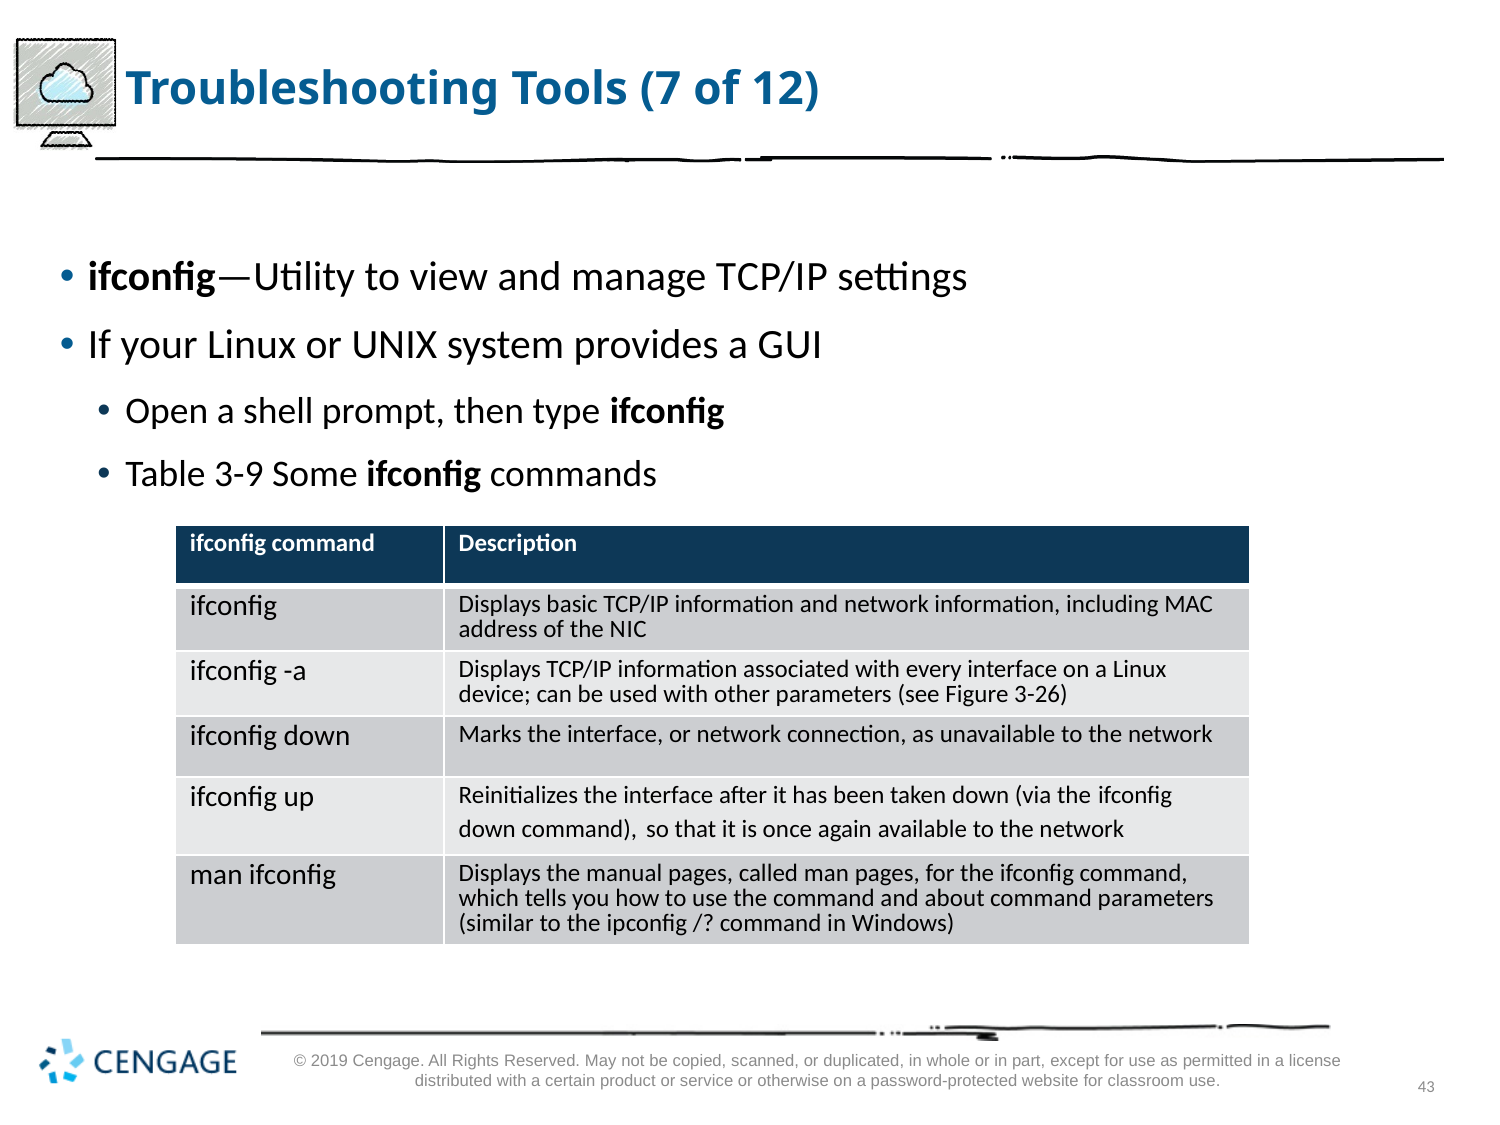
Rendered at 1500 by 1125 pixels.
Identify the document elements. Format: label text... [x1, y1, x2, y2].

table_cell Displays basic TCP/IP information and network information, including MAC address of the N I C [445, 589, 1249, 650]
picture [13, 36, 117, 151]
table_cell Marks the interface, or network connection, as unavailable to the network [445, 717, 1249, 776]
picture [19, 1025, 249, 1096]
table_header ifconfig command [176, 526, 443, 583]
title Troubleshooting Tools (7 of 12) [125, 66, 1442, 116]
table_cell Displays the manual pages, called man pages, for the ifconfig command, which tells you how to use the command and about command parameters (similar to the ipconfig /? command in Windows) [445, 856, 1249, 944]
table_cell ifconfig -a [176, 652, 443, 715]
table_cell Reinitializes the interface after it has been taken down (via the ifconfig down command), so that it is once again available to the network [445, 778, 1249, 854]
table_cell ifconfig [176, 589, 443, 650]
table_cell Displays TCP/IP information associated with every interface on a Linux device; can be used with other parameters (see Figure 3-26) [445, 652, 1249, 715]
table_header Description [445, 526, 1249, 583]
table_cell ifconfig up [176, 778, 443, 854]
table_cell ifconfig down [176, 717, 443, 776]
picture [261, 1024, 1331, 1041]
table_cell man ifconfig [176, 856, 443, 944]
list ifconfig—Utility to view and manage T C P/I P settings If your Linux or UNIX system provides a G U I Open a shell prompt, then type ifconfig Table 3-9 Some ifconfig commands [59, 252, 1441, 498]
footer © 2019 Cengage. All Rights Reserved. May not be copied, scanned, or duplicated, in whole or in part, except for use as permitted in a license distributed with a certain product or service or otherwise on a password-protected website for classroom use. [262, 1050, 1375, 1091]
picture [95, 155, 1444, 163]
